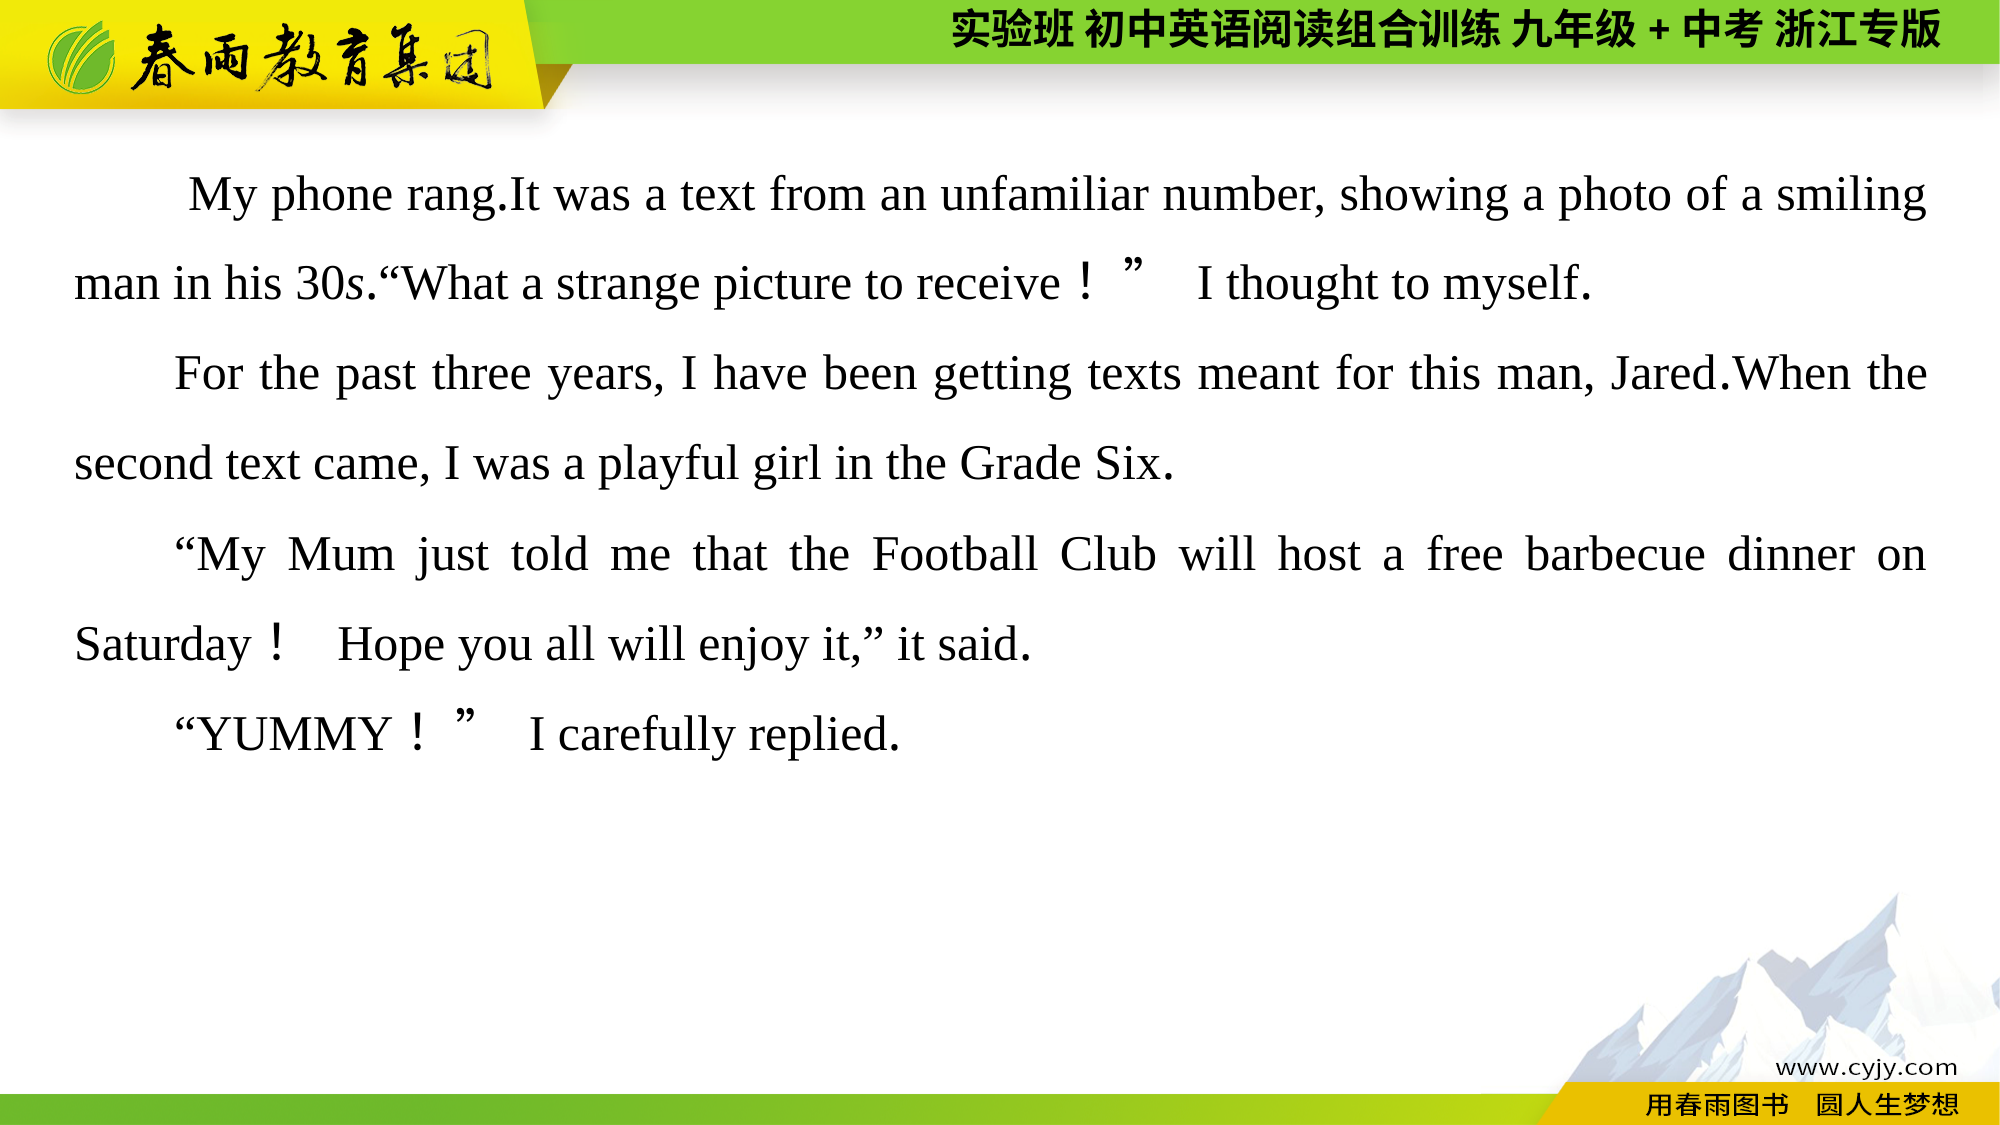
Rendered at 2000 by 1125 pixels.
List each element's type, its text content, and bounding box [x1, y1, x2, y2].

picture [0, 0, 2000, 1125]
list My phone rang.It was a text from an unfamiliar number, showing a photo of a smiling man in his 30s.“What a strange picture to receive！” I thought to myself. For the past three years, I have been getting texts meant for this man, Jared.When the second text came, I was a playful girl in the Grade Six. “My Mum just told me that the Football Club will host a free barbecue dinner on Saturday！ Hope you all will enjoy it,” it said. “YUMMY！” I carefully replied. [59, 122, 1944, 763]
